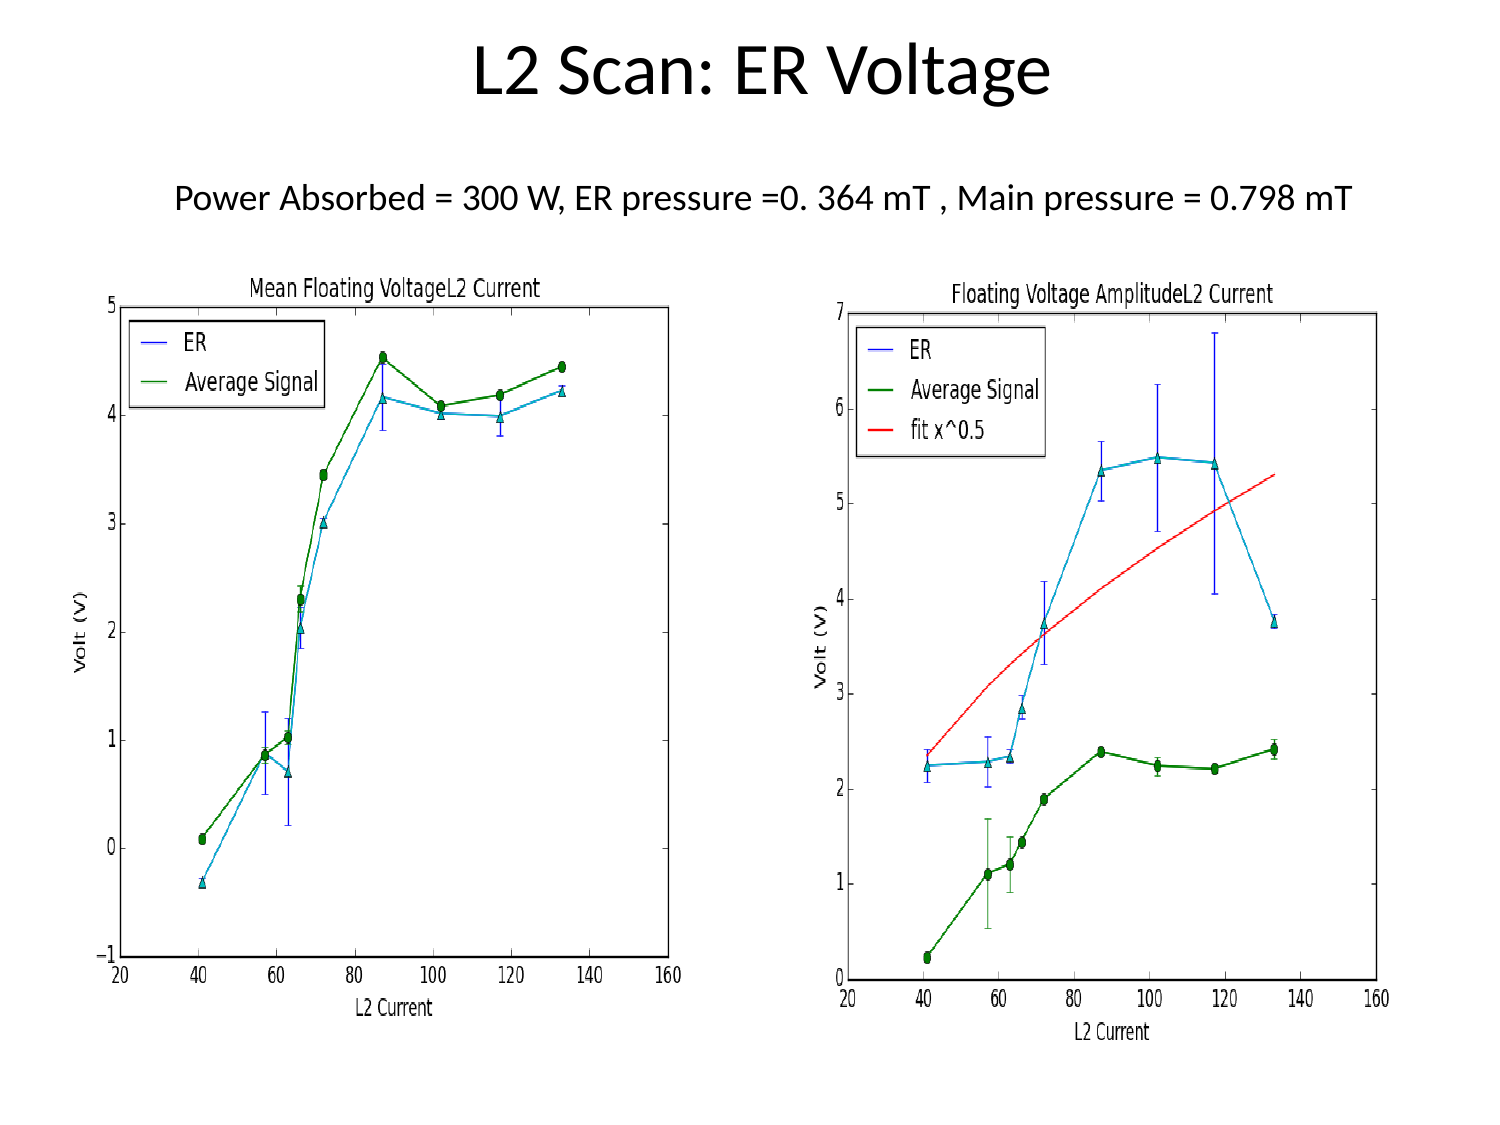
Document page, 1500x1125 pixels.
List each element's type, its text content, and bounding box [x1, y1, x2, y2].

picture [762, 229, 1444, 1063]
picture [30, 226, 738, 1038]
text_box Power Absorbed = 300 W, ER pressure =0. 364 mT , Main pressure = 0.798 mT [159, 165, 1435, 226]
title L2 Scan: ER Voltage [87, 12, 1438, 118]
